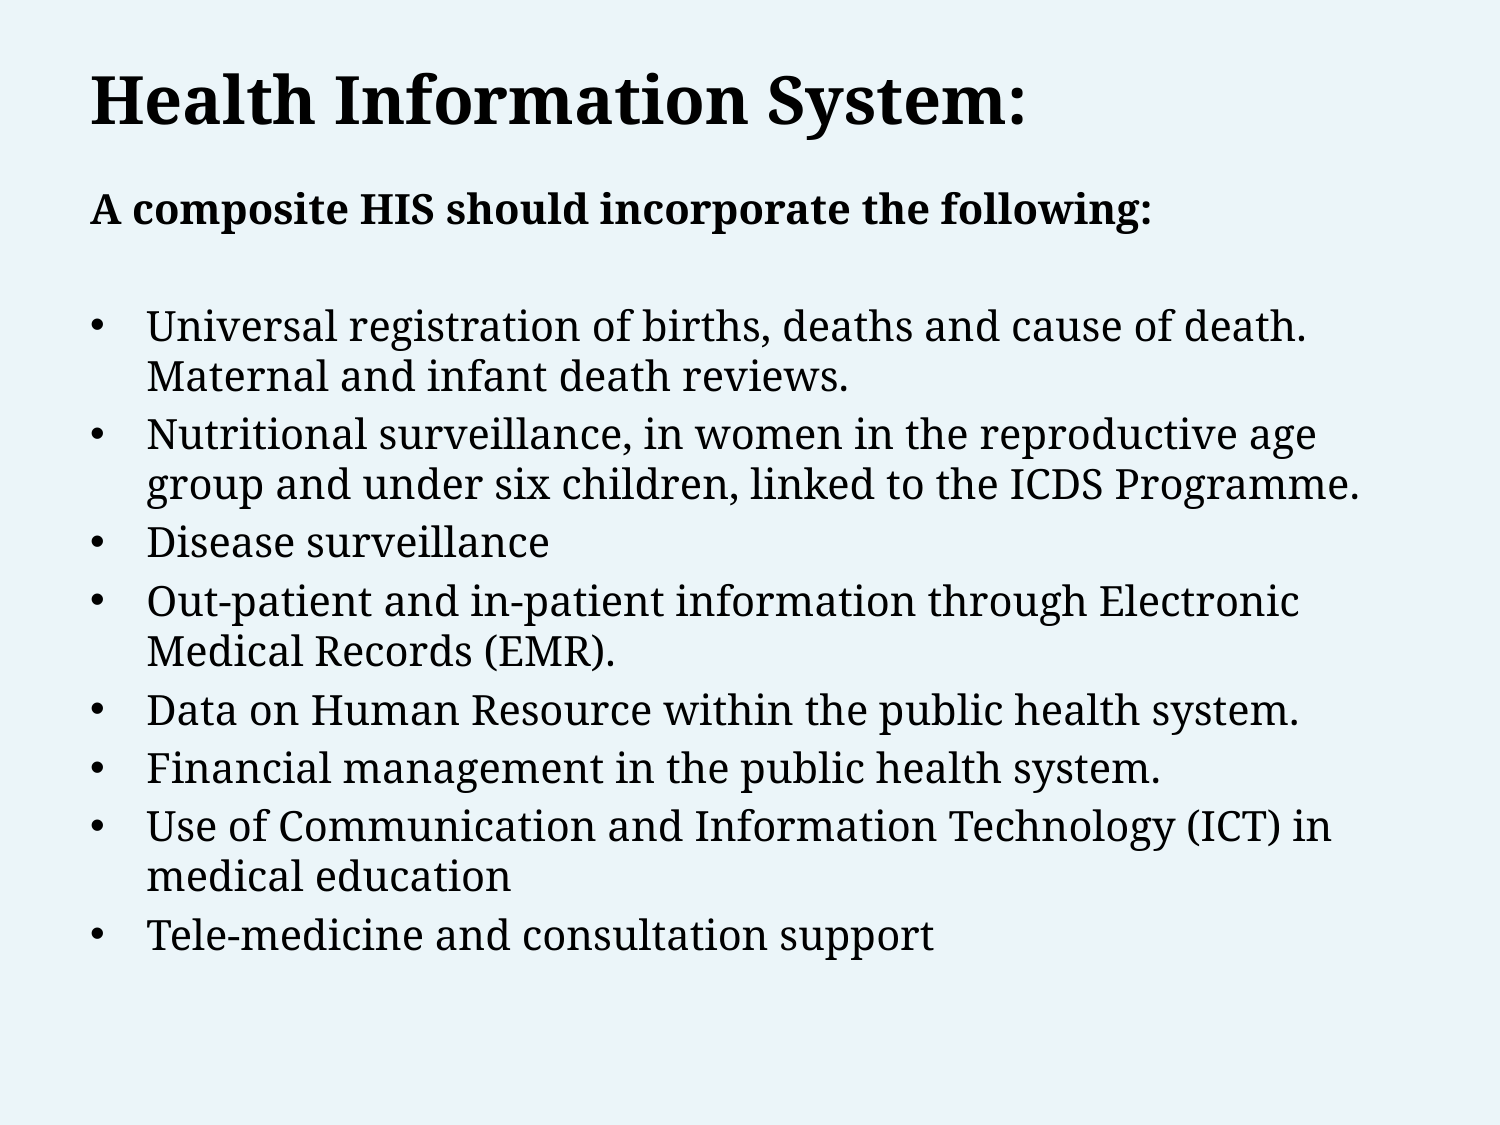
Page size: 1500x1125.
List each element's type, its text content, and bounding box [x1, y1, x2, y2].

list A composite HIS should incorporate the following: Universal registration of births, deaths and cause of death. Maternal and infant death reviews. Nutritional surveillance, in women in the reproductive age group and under six children, linked to the ICDS Programme. Disease surveillance Out-patient and in-patient information through Electronic Medical Records (EMR). Data on Human Resource within the public health system. Financial management in the public health system. Use of Communication and Information Technology (ICT) in medical education Tele-medicine and consultation support [75, 174, 1425, 1075]
title Health Information System: [75, 45, 1363, 150]
